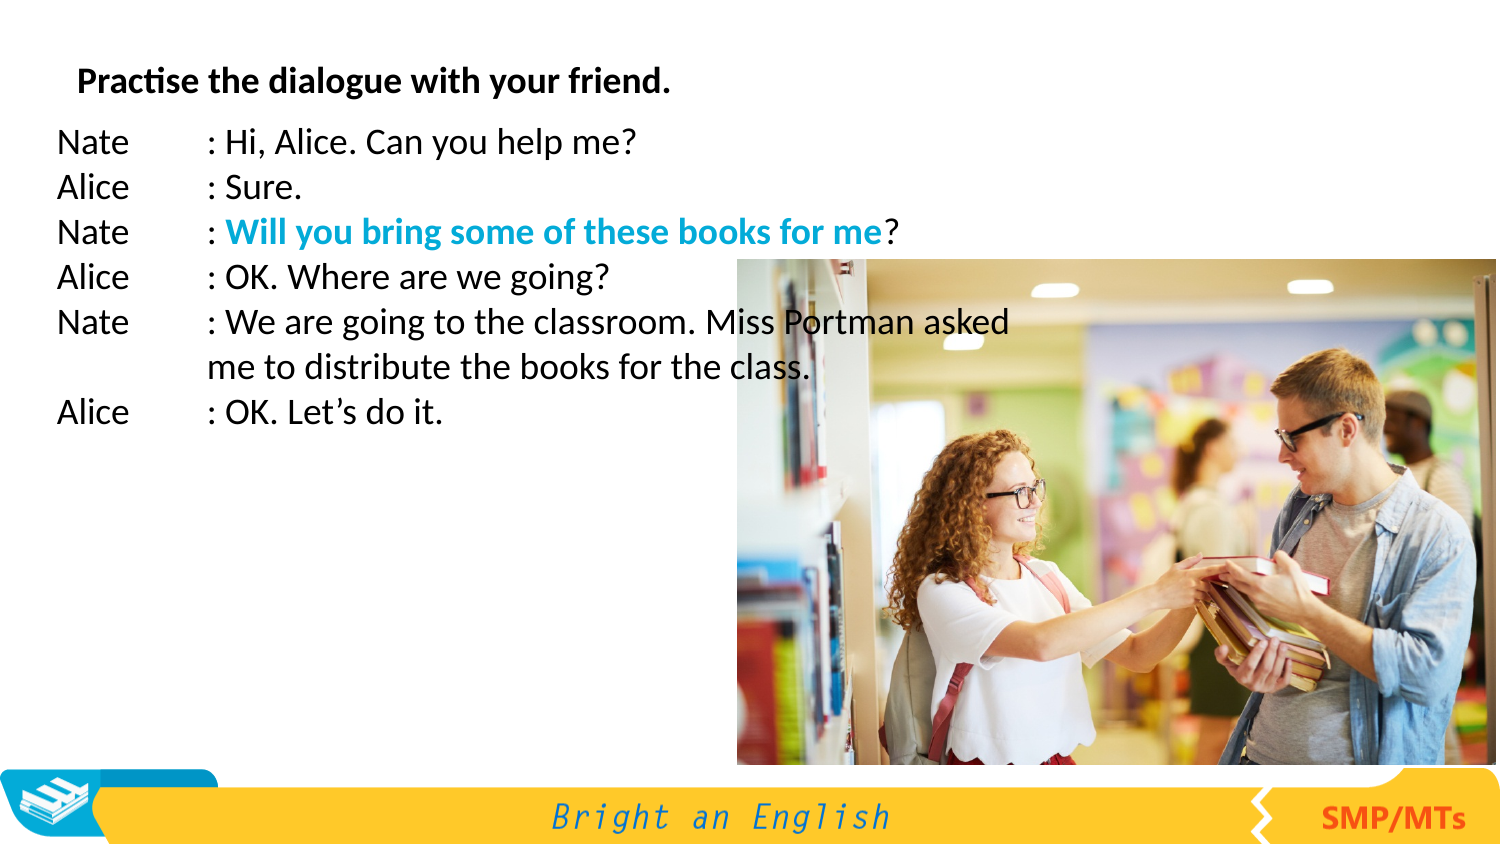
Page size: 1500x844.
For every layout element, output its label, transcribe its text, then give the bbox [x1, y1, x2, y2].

picture [20, 778, 88, 823]
text_box Nate : Hi, Alice. Can you help me? Alice : Sure. Nate : Will you bring some of these books for me? Alice : OK. Where are we going? Nate : We are going to the classroom. Miss Portman asked me to distribute the books for the class. Alice : OK. Let’s do it. [42, 109, 1043, 530]
picture [0, 768, 1500, 844]
picture [737, 259, 1496, 765]
text_box Practise the dialogue with your friend. [62, 48, 813, 109]
